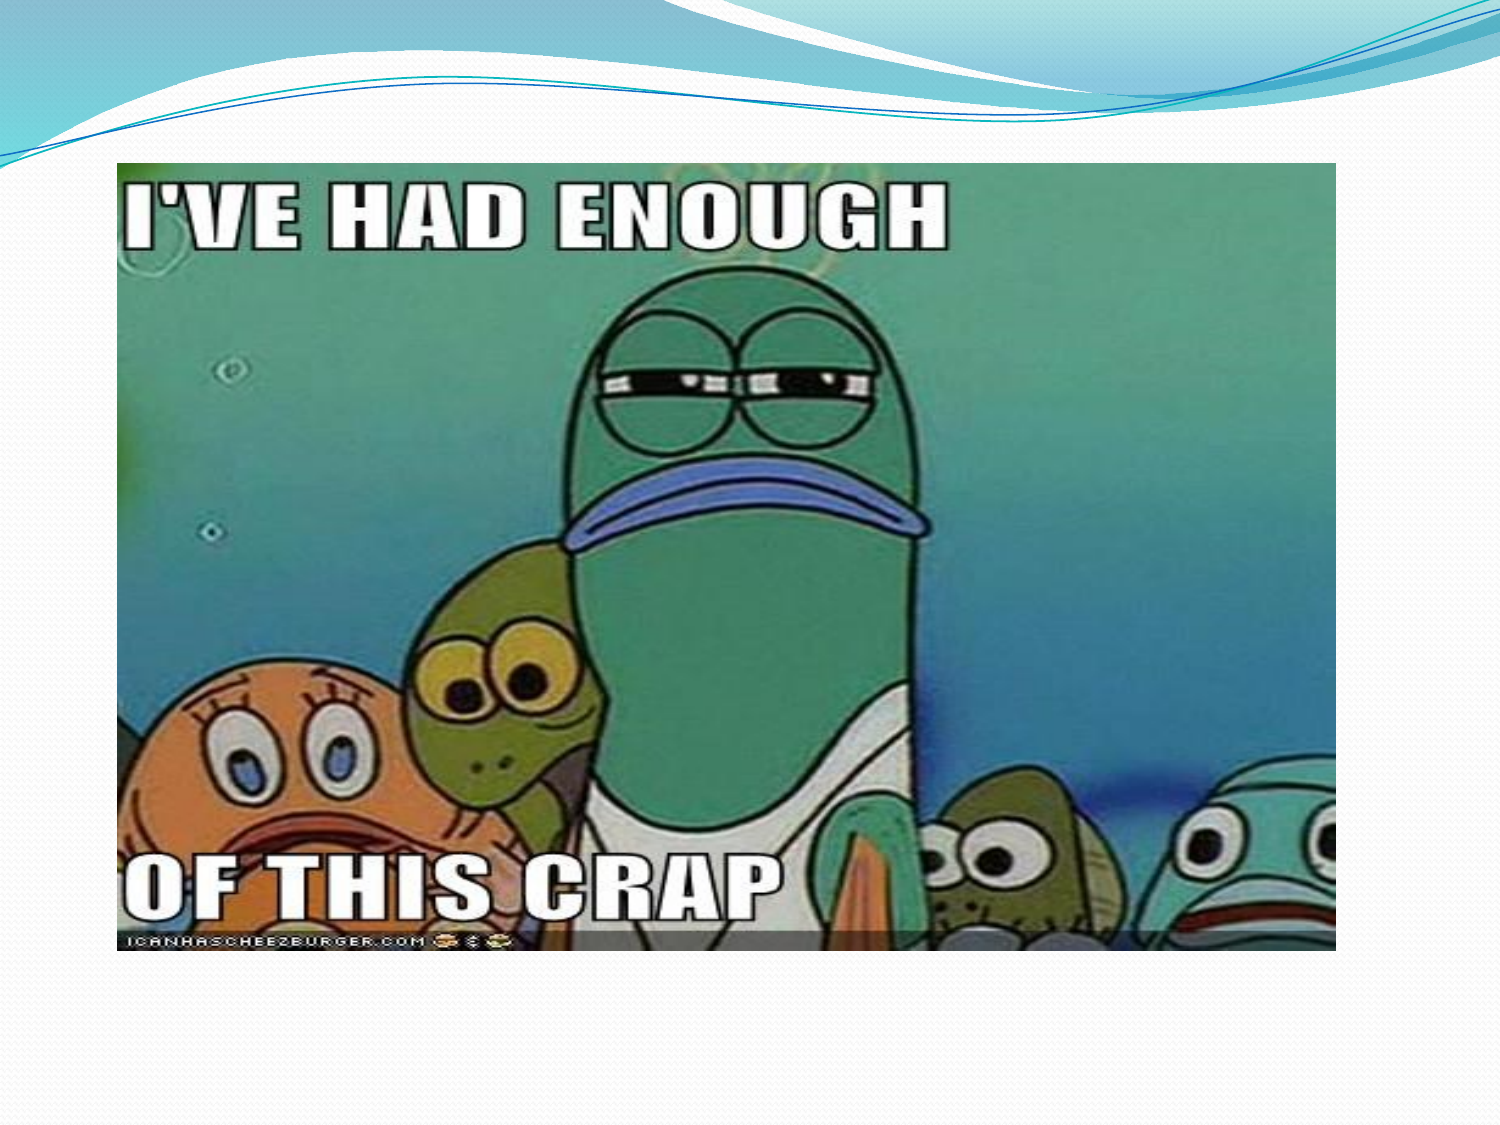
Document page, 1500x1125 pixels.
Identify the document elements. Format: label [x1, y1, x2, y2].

picture [116, 163, 1337, 951]
